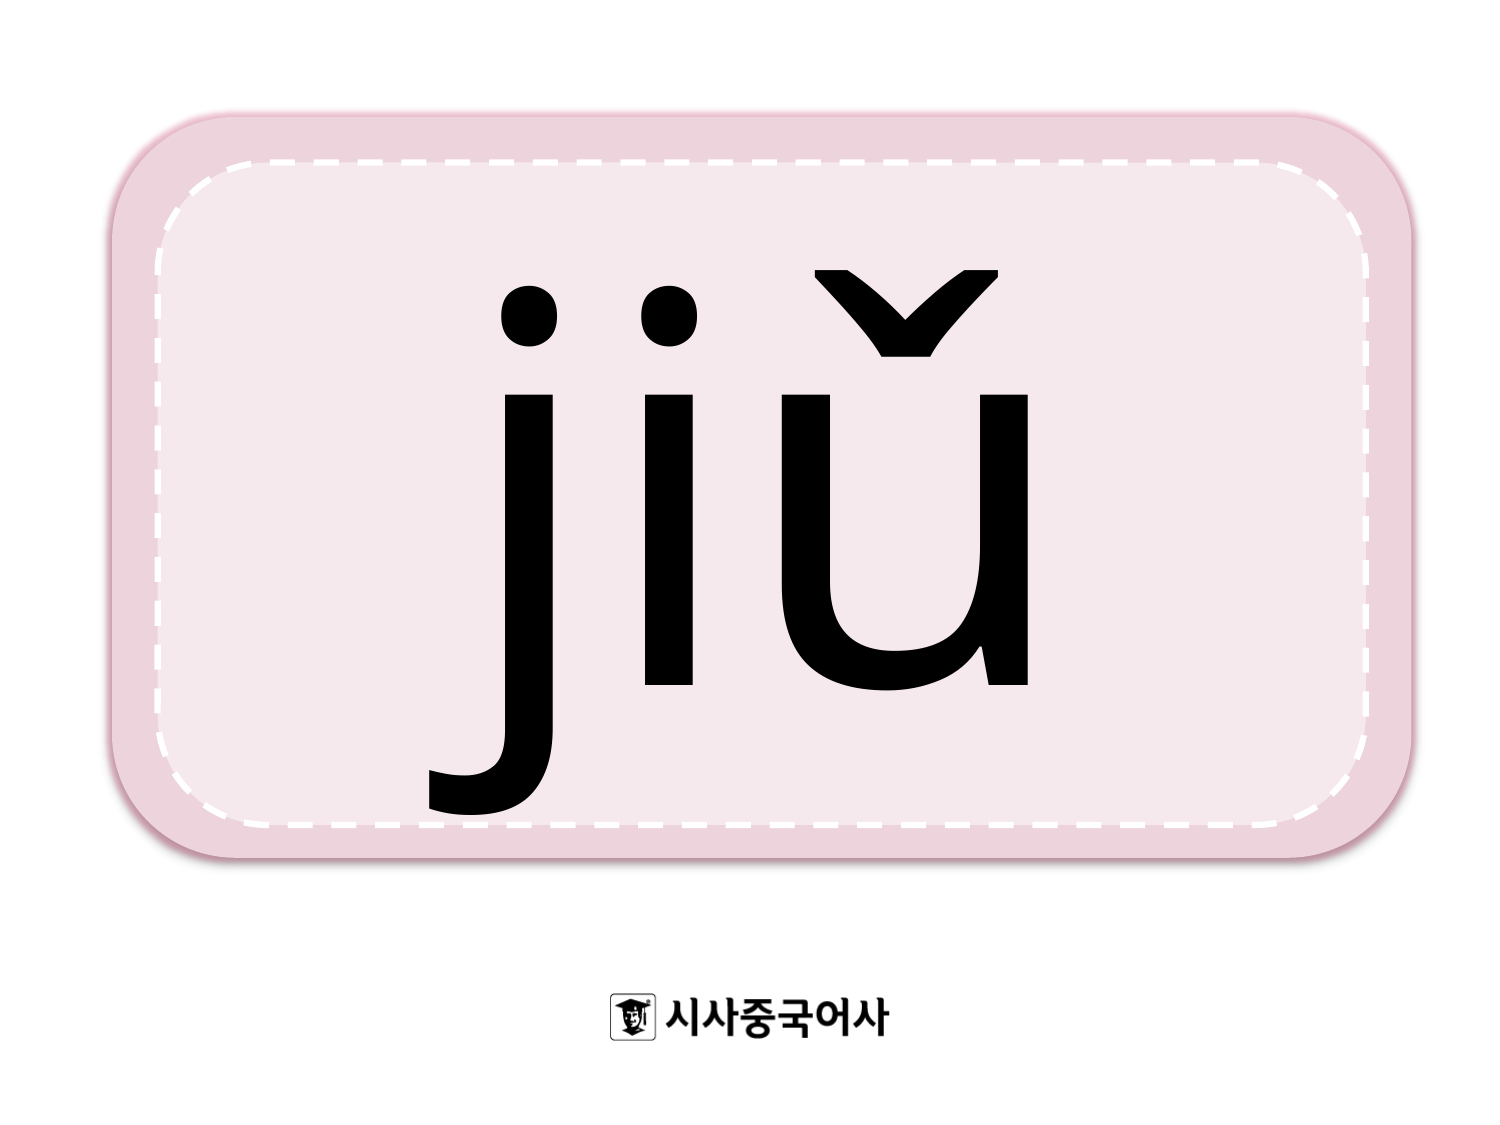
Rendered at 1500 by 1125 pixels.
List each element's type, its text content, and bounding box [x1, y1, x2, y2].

picture [602, 987, 898, 1047]
text_box jiǔ [162, 137, 1371, 800]
